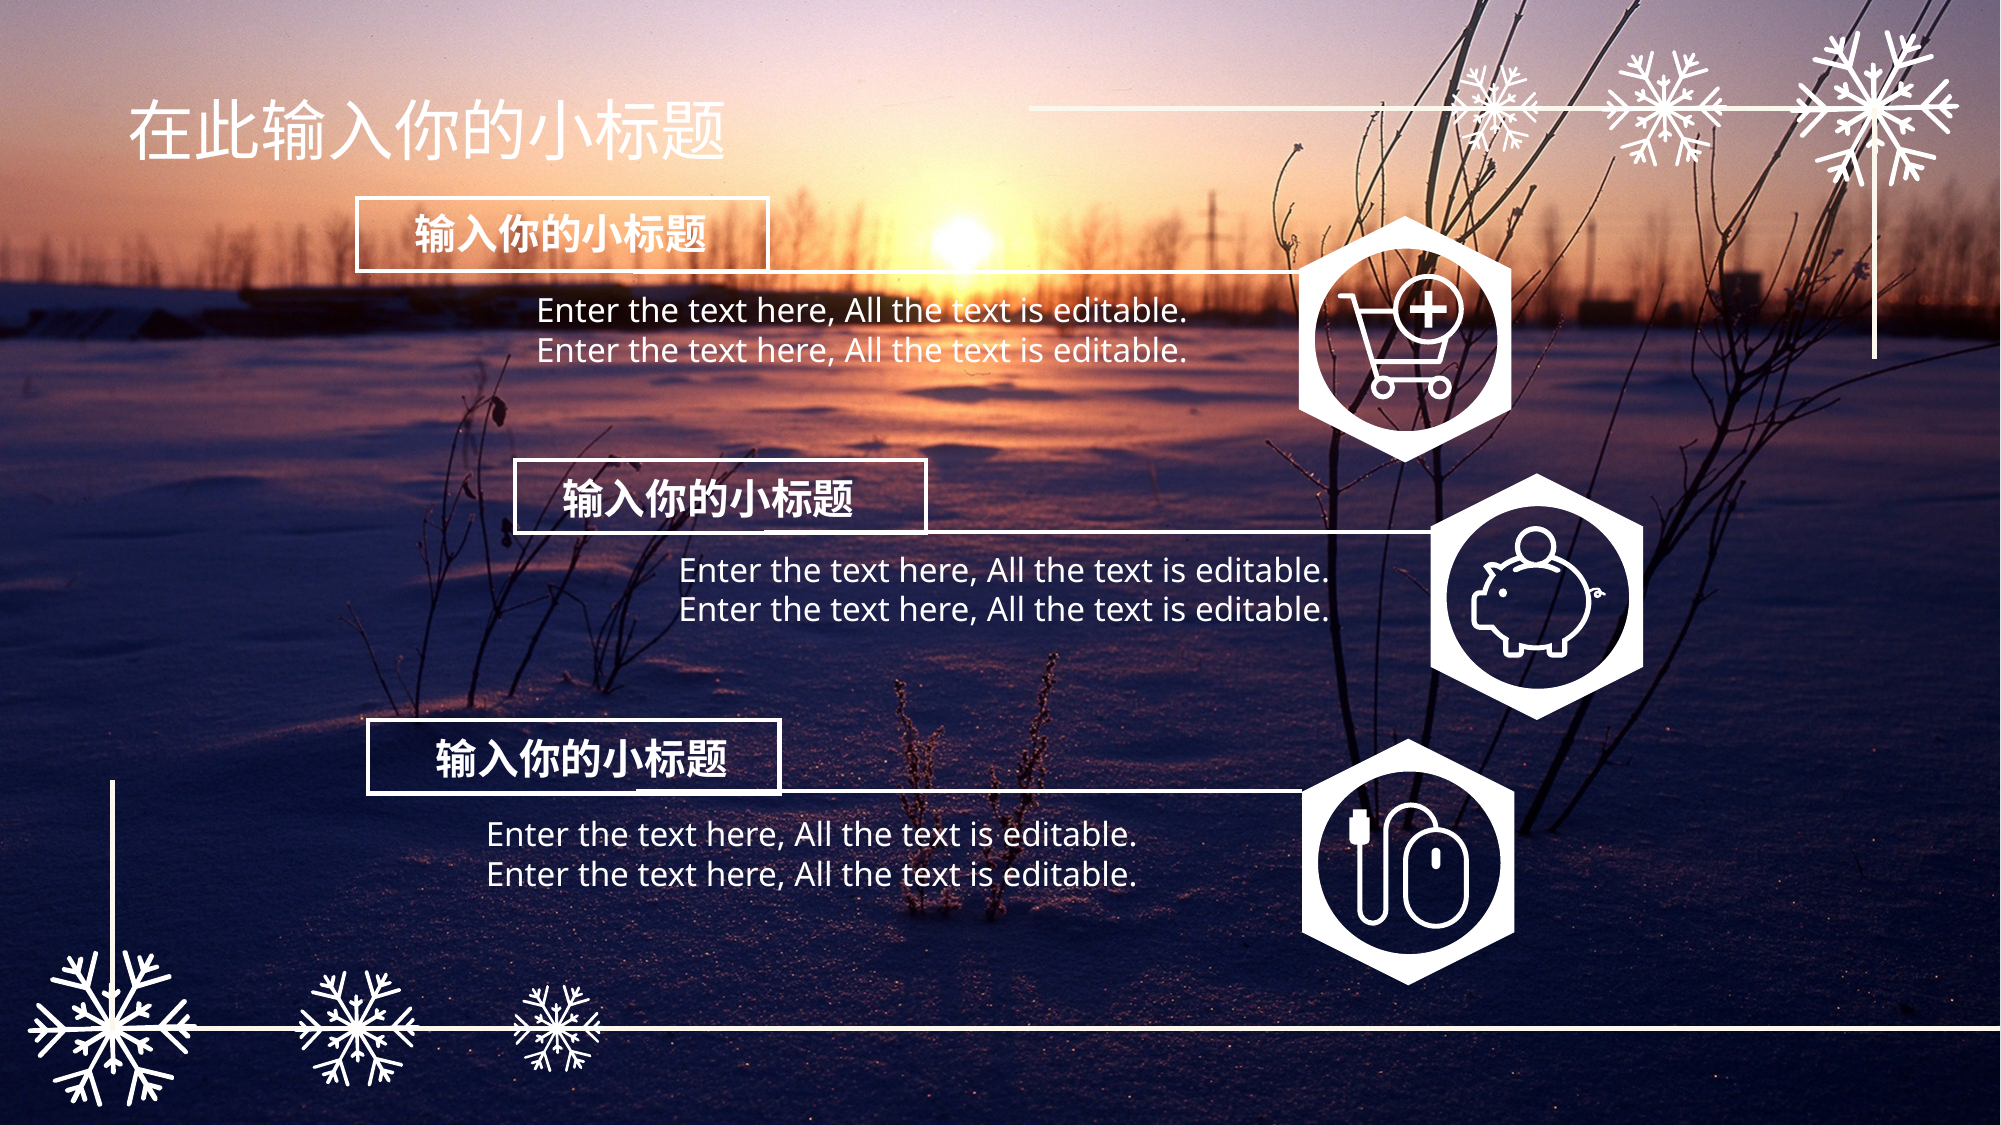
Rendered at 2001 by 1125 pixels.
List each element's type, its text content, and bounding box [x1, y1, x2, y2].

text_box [356, 197, 769, 272]
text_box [1301, 738, 1515, 986]
text_box Enter the text here, All the text is editable. Enter the text here, All the text is editable. [471, 805, 1201, 901]
text_box 在此输入你的小标题 [112, 81, 1023, 177]
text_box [1430, 473, 1644, 721]
text_box Enter the text here, All the text is editable. Enter the text here, All the text is editable. [521, 281, 1252, 377]
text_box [1028, 26, 1958, 360]
text_box Enter the text here, All the text is editable. Enter the text here, All the text is editable. [663, 541, 1394, 636]
picture [0, 0, 2001, 1125]
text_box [1298, 215, 1512, 463]
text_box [367, 719, 788, 794]
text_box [29, 946, 2000, 1111]
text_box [514, 459, 937, 534]
